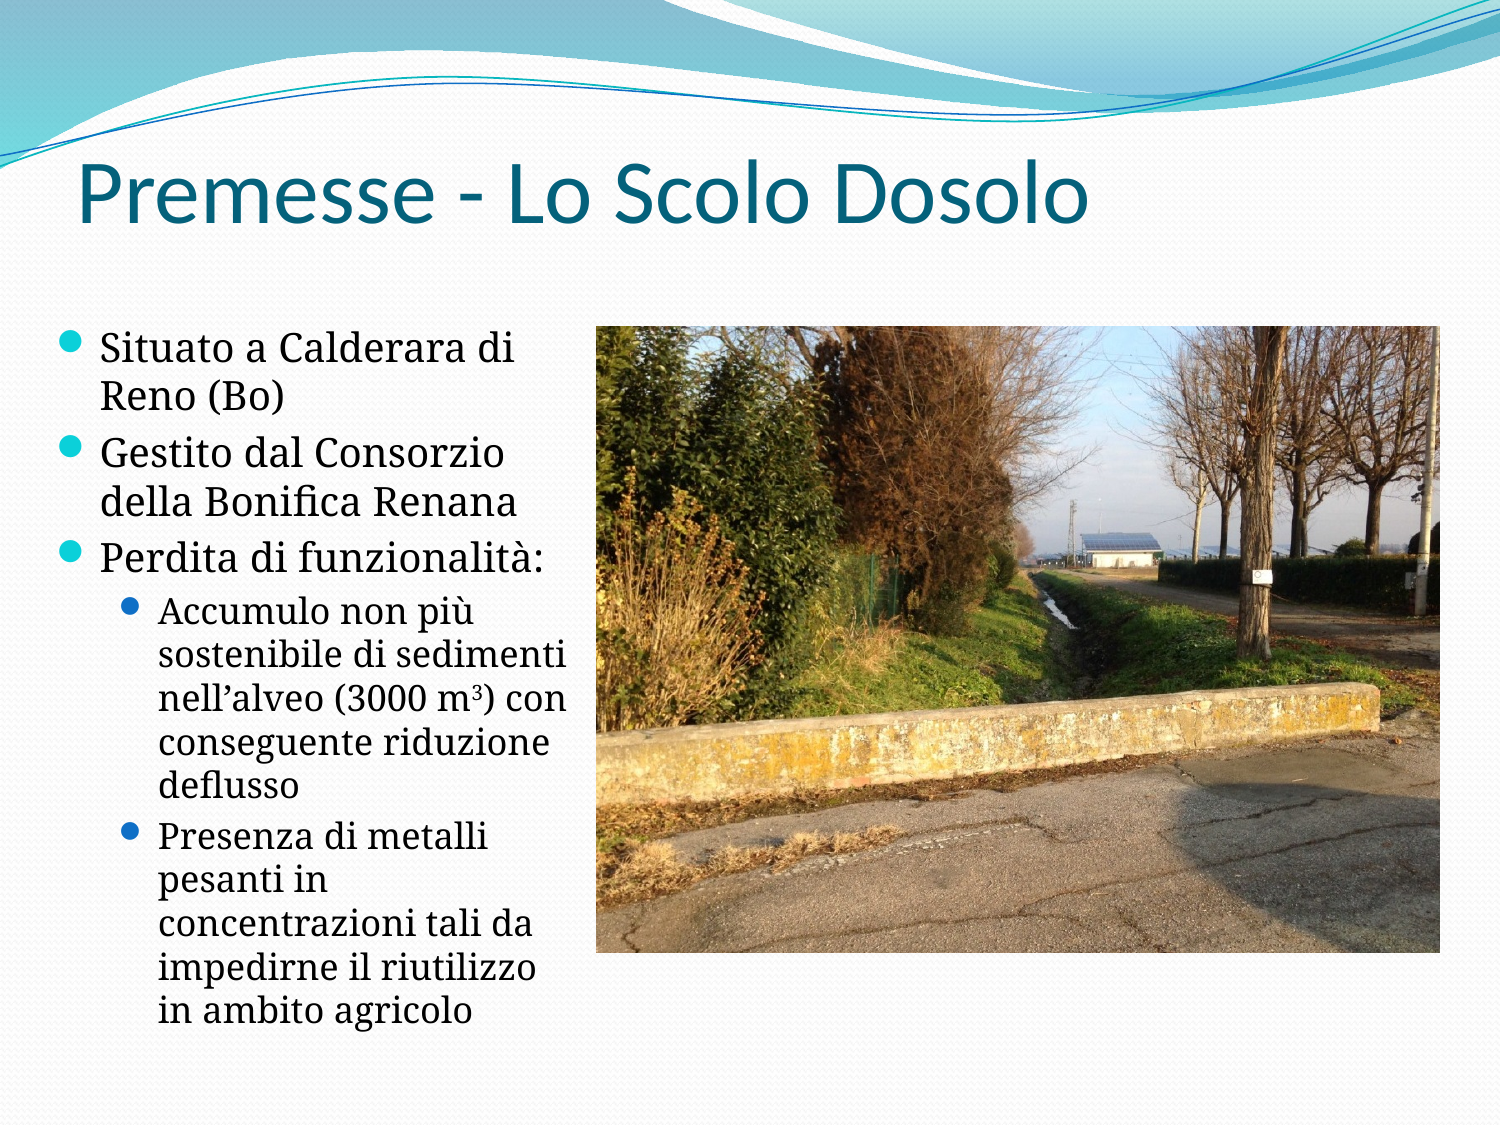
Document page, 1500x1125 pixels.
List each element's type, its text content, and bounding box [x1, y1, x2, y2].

title Premesse - Lo Scolo Dosolo [76, 54, 1427, 243]
picture [596, 325, 1440, 953]
text_box Situato a Calderara di Reno (Bo) Gestito dal Consorzio della Bonifica Renana Perdita di funzionalità: Accumulo non più sostenibile di sedimenti nell’alveo (3000 m3) con conseguente riduzione deflusso Presenza di metalli pesanti in concentrazioni tali da impedirne il riutilizzo in ambito agricolo [41, 314, 585, 1083]
